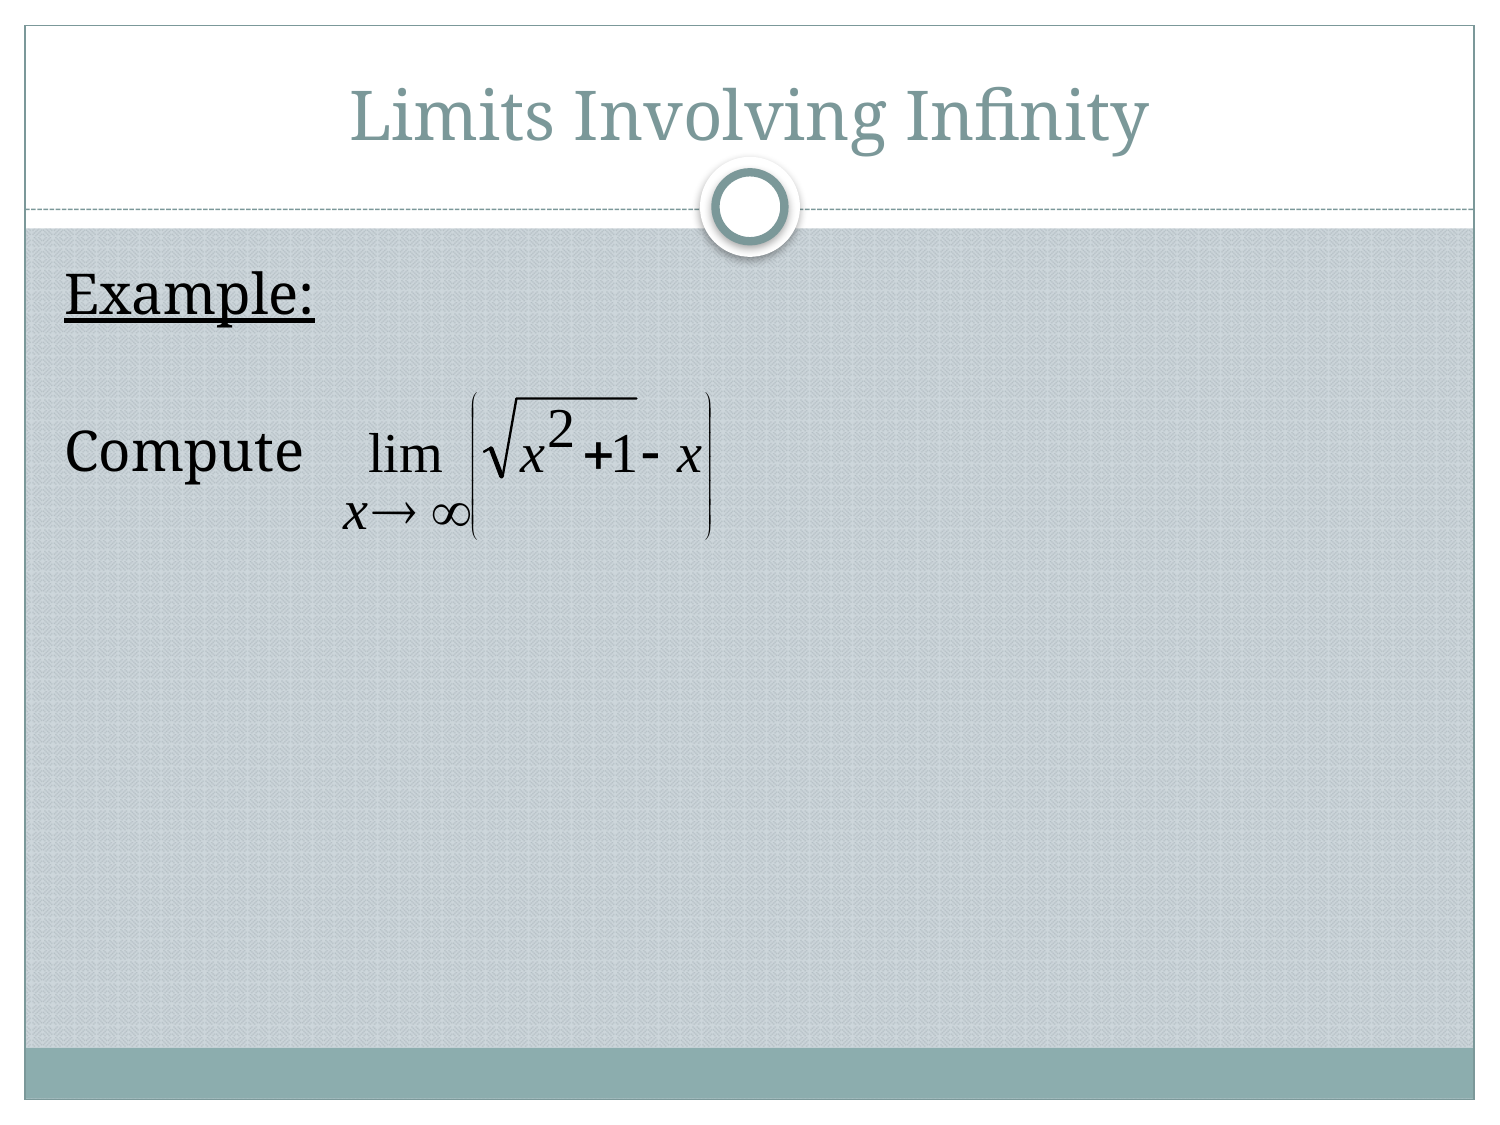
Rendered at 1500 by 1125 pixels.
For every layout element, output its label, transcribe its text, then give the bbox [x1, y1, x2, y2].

list Example: Compute [49, 250, 1445, 1001]
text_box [337, 387, 719, 547]
title Limits Involving Infinity [49, 37, 1450, 162]
